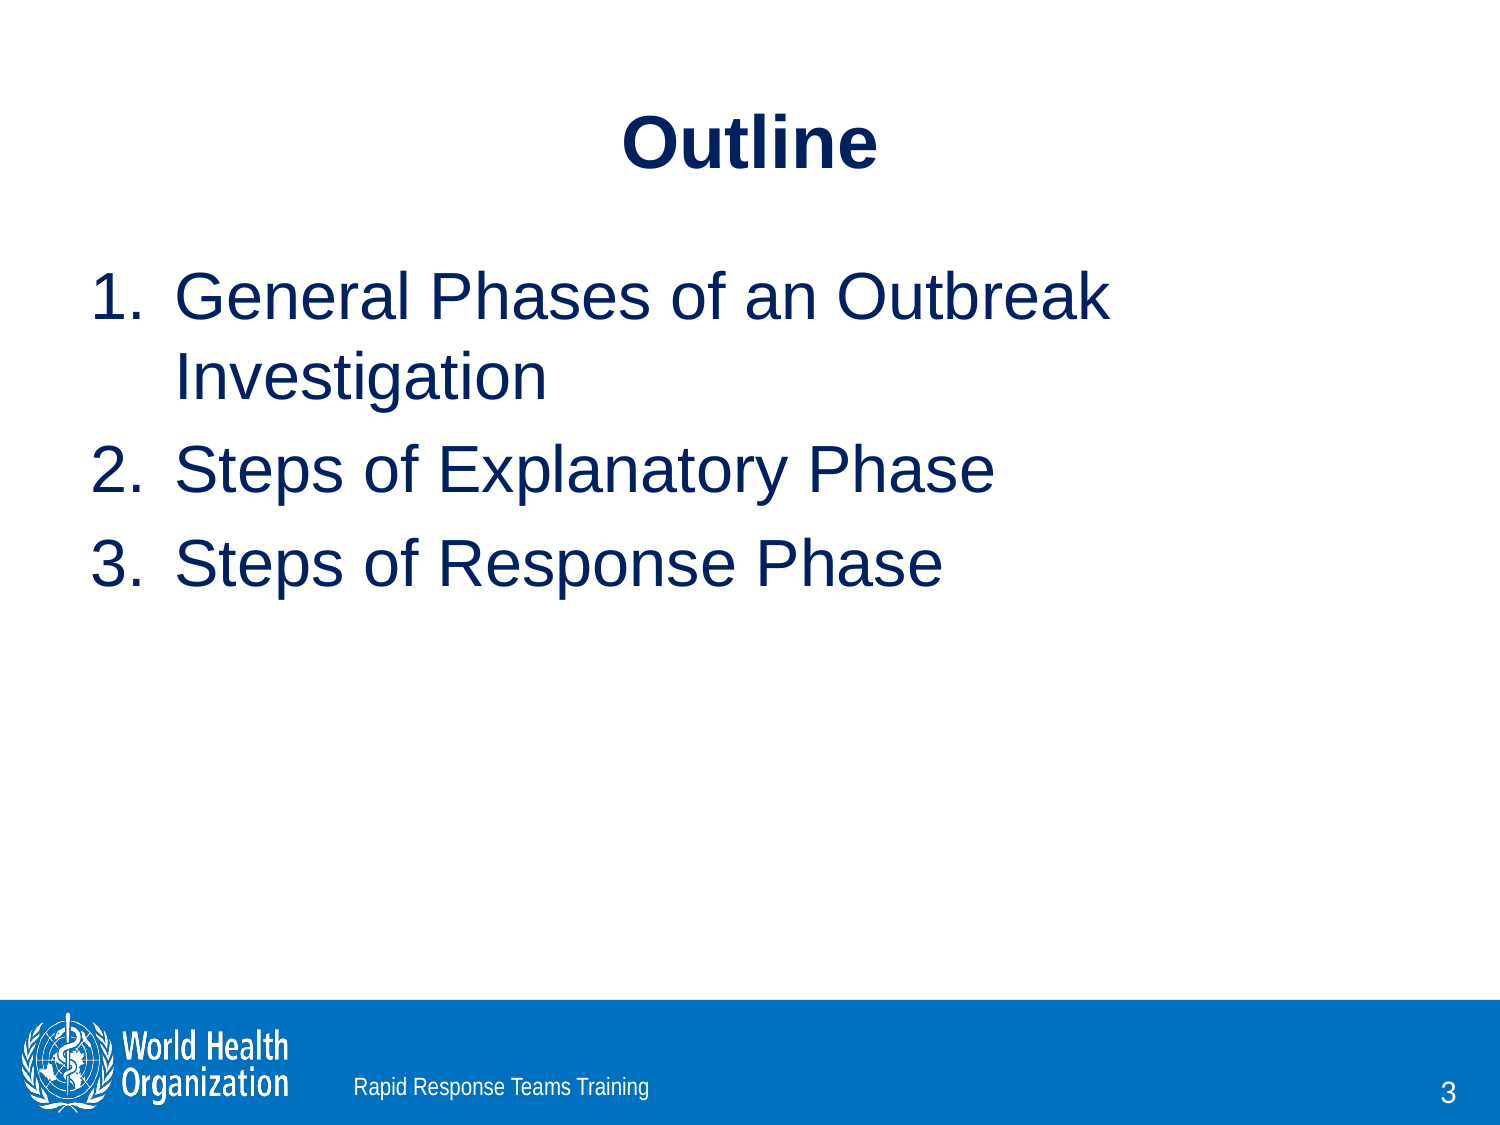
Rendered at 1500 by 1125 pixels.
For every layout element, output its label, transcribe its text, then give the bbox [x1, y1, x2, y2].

picture [21, 1012, 288, 1113]
list General Phases of an Outbreak Investigation Steps of Explanatory Phase Steps of Response Phase [75, 245, 1425, 988]
title Outline [75, 45, 1425, 233]
